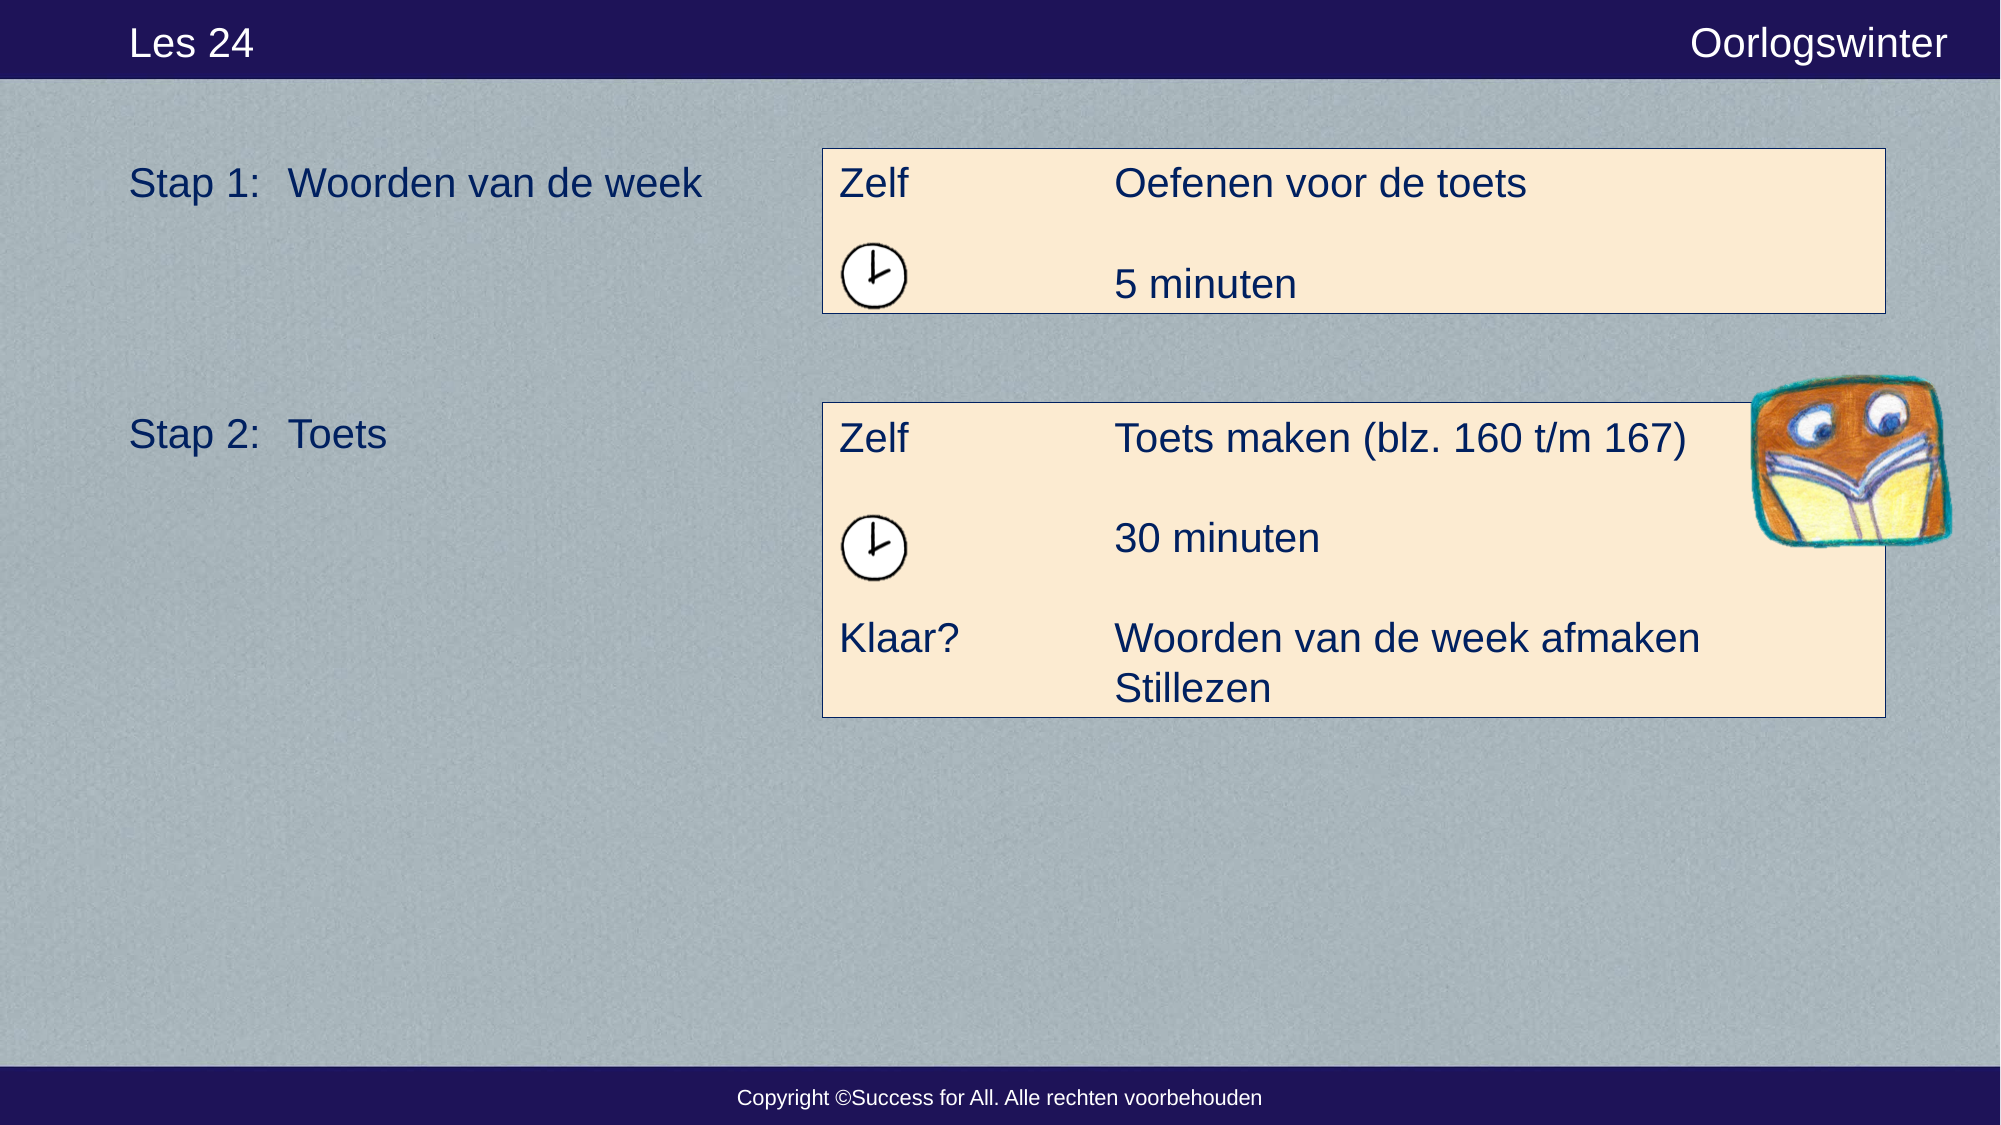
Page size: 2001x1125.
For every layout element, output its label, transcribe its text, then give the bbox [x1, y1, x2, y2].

text_box Les 24 [114, 8, 354, 73]
text_box Stap 1: Woorden van de week Stap 2: Toets [114, 148, 907, 764]
text_box Zelf Oefenen voor de toets 5 minuten [822, 148, 1886, 314]
picture [0, 0, 2001, 1125]
text_box Copyright ©Success for All. Alle rechten voorbehouden [0, 1076, 2000, 1125]
text_box Zelf Toets maken (blz. 160 t/m 167) 30 minuten Klaar? Woorden van de week afmaken Stillezen [822, 402, 1886, 718]
text_box Oorlogswinter [786, 8, 1963, 73]
